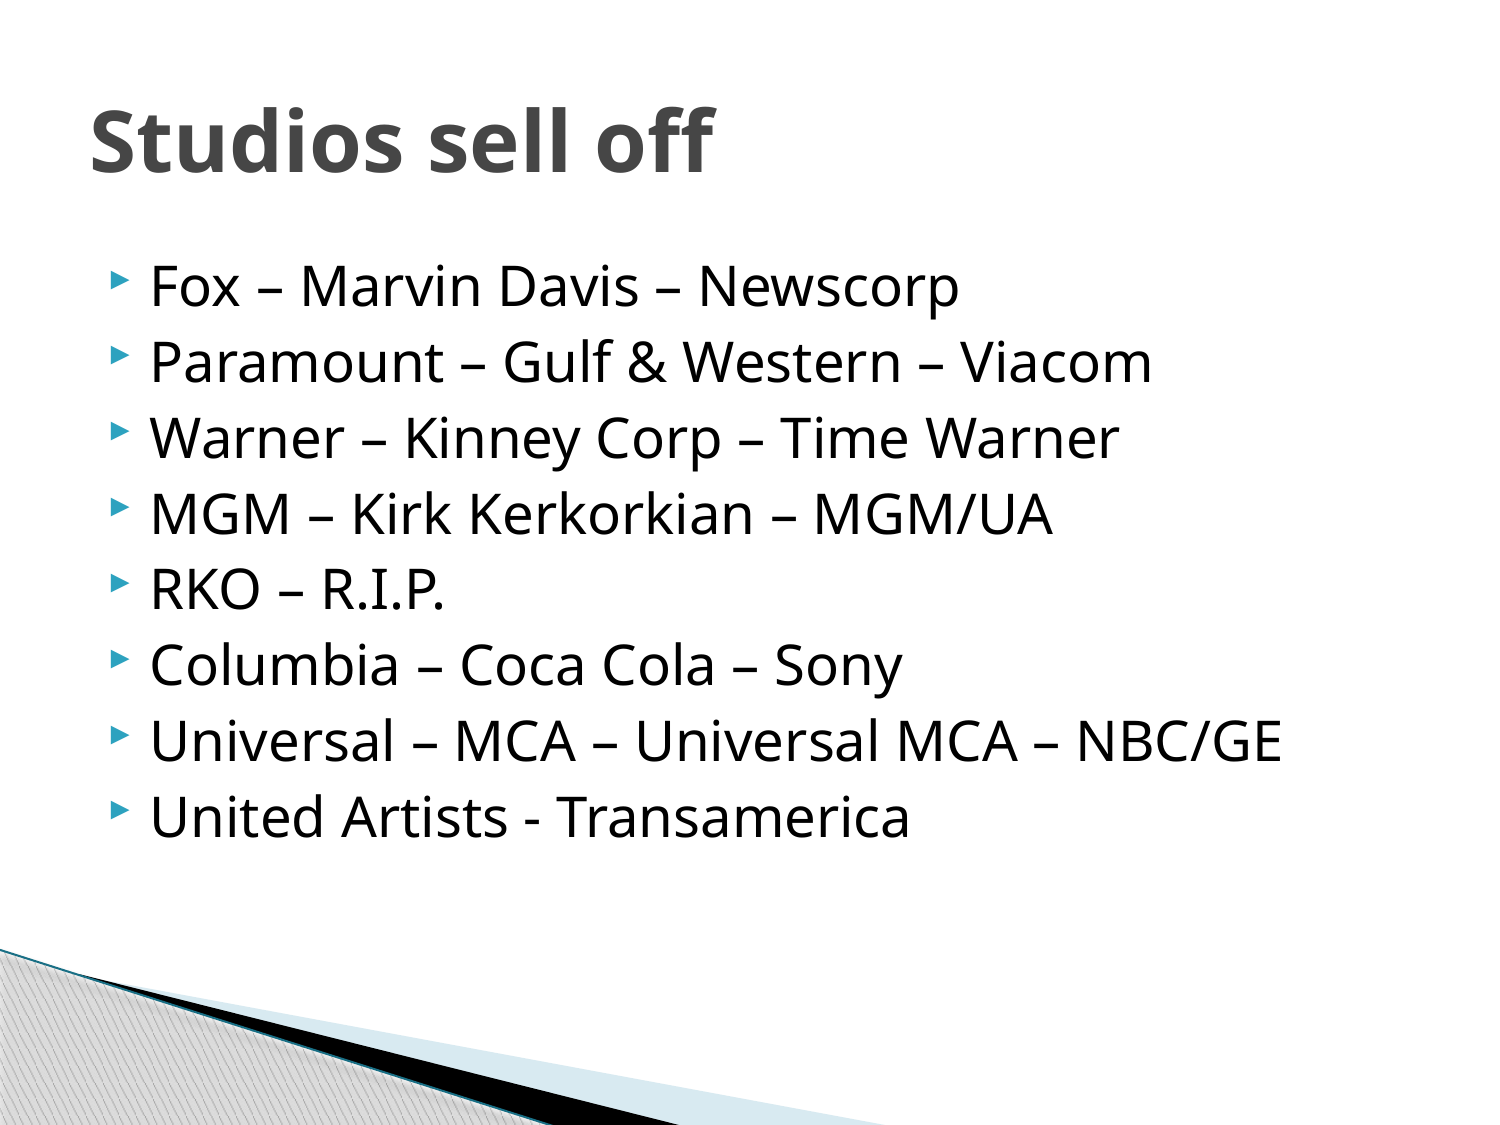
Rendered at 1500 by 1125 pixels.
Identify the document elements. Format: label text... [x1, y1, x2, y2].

title Studios sell off [75, 45, 1425, 233]
list Fox – Marvin Davis – Newscorp Paramount – Gulf & Western – Viacom Warner – Kinney Corp – Time Warner MGM – Kirk Kerkorkian – MGM/UA RKO – R.I.P. Columbia – Coca Cola – Sony Universal – MCA – Universal MCA – NBC/GE United Artists - Transamerica [75, 243, 1425, 986]
